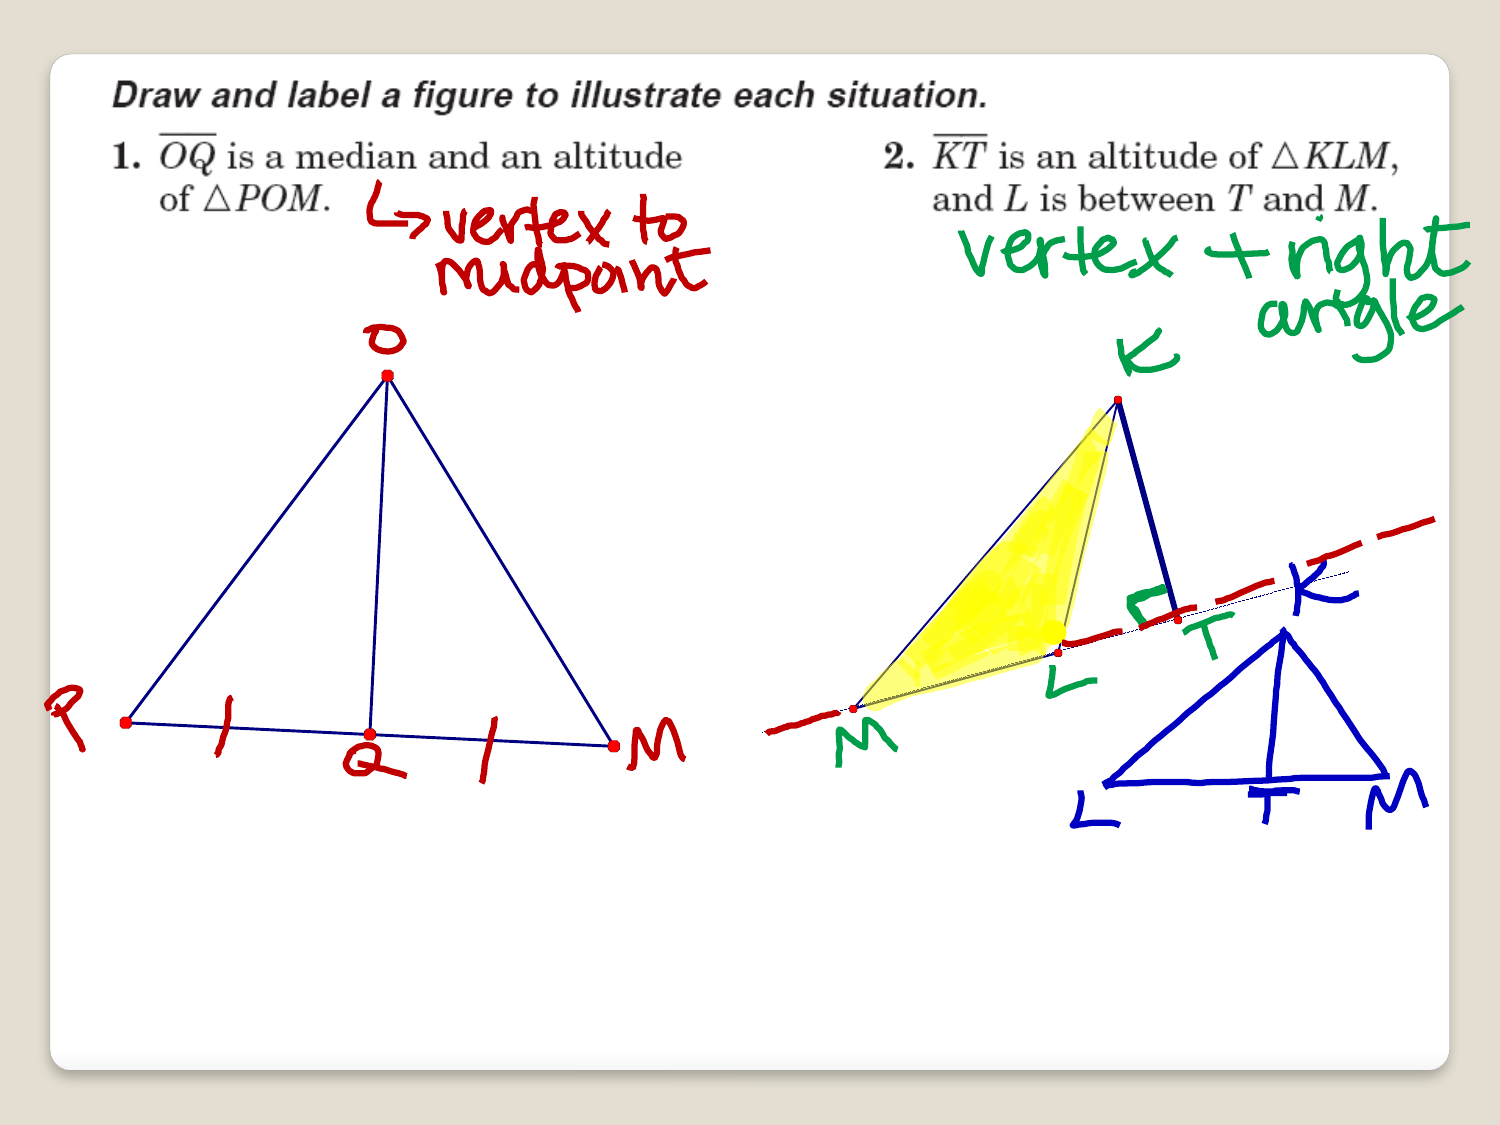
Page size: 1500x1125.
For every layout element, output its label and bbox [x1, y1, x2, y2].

text_box [614, 267, 626, 293]
text_box [1079, 241, 1084, 256]
text_box [665, 249, 711, 261]
text_box [1234, 241, 1250, 279]
text_box [1206, 248, 1239, 256]
text_box [674, 256, 707, 289]
text_box [1382, 230, 1470, 279]
text_box [437, 259, 520, 294]
text_box [1353, 297, 1392, 361]
text_box [1433, 217, 1437, 227]
text_box [1063, 241, 1137, 271]
text_box [964, 241, 991, 275]
text_box [600, 241, 610, 246]
text_box [662, 719, 686, 763]
text_box [1358, 775, 1390, 779]
picture [762, 362, 1351, 889]
text_box [1259, 300, 1349, 336]
text_box [1391, 278, 1404, 336]
picture [87, 337, 656, 788]
text_box [1376, 518, 1435, 538]
text_box [1429, 224, 1470, 231]
text_box [1154, 257, 1173, 277]
text_box [1240, 250, 1270, 255]
text_box [1407, 296, 1464, 330]
text_box [365, 326, 403, 336]
text_box [60, 713, 79, 745]
text_box [1119, 338, 1126, 361]
text_box [1144, 241, 1157, 259]
picture [87, 62, 1423, 227]
text_box [1002, 241, 1059, 277]
text_box [593, 263, 615, 292]
text_box [1124, 329, 1179, 361]
text_box [523, 248, 580, 313]
text_box [1358, 735, 1387, 776]
text_box [1290, 241, 1332, 278]
text_box [1335, 241, 1368, 306]
text_box [556, 265, 589, 289]
text_box [1130, 241, 1174, 277]
text_box [631, 259, 675, 295]
text_box [674, 247, 683, 255]
text_box [46, 686, 79, 716]
text_box [1367, 770, 1428, 830]
text_box [1080, 258, 1087, 275]
